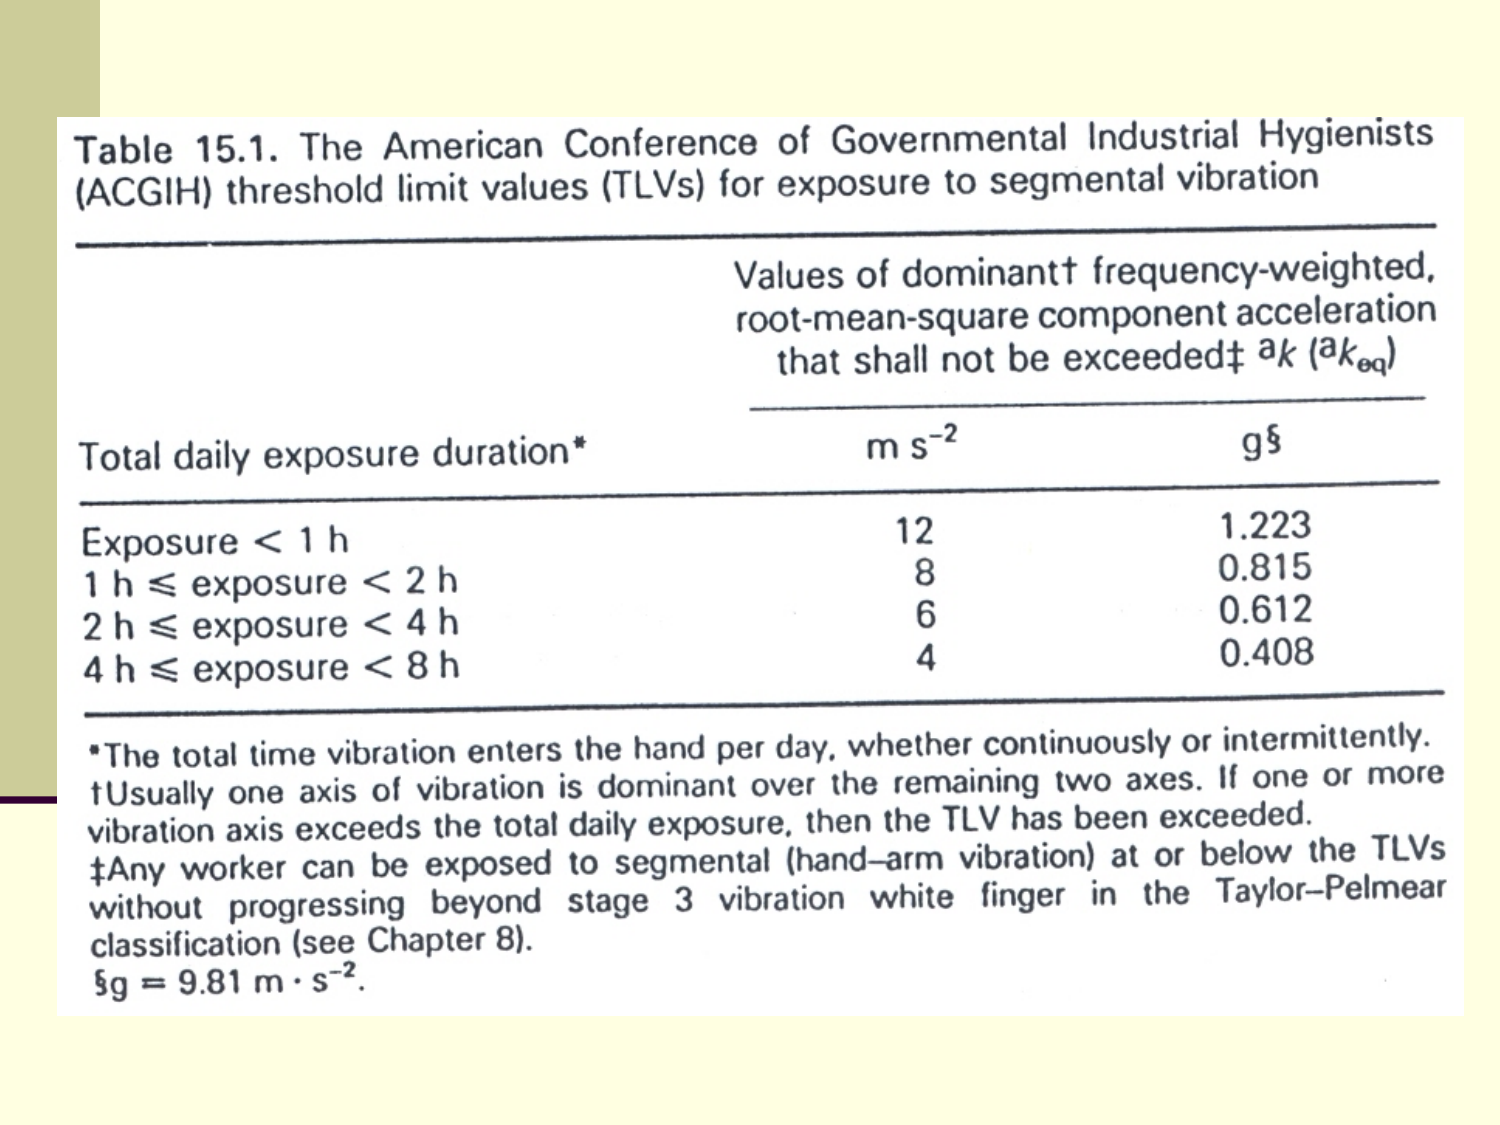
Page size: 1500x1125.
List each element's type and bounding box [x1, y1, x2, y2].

picture [57, 116, 1465, 1016]
